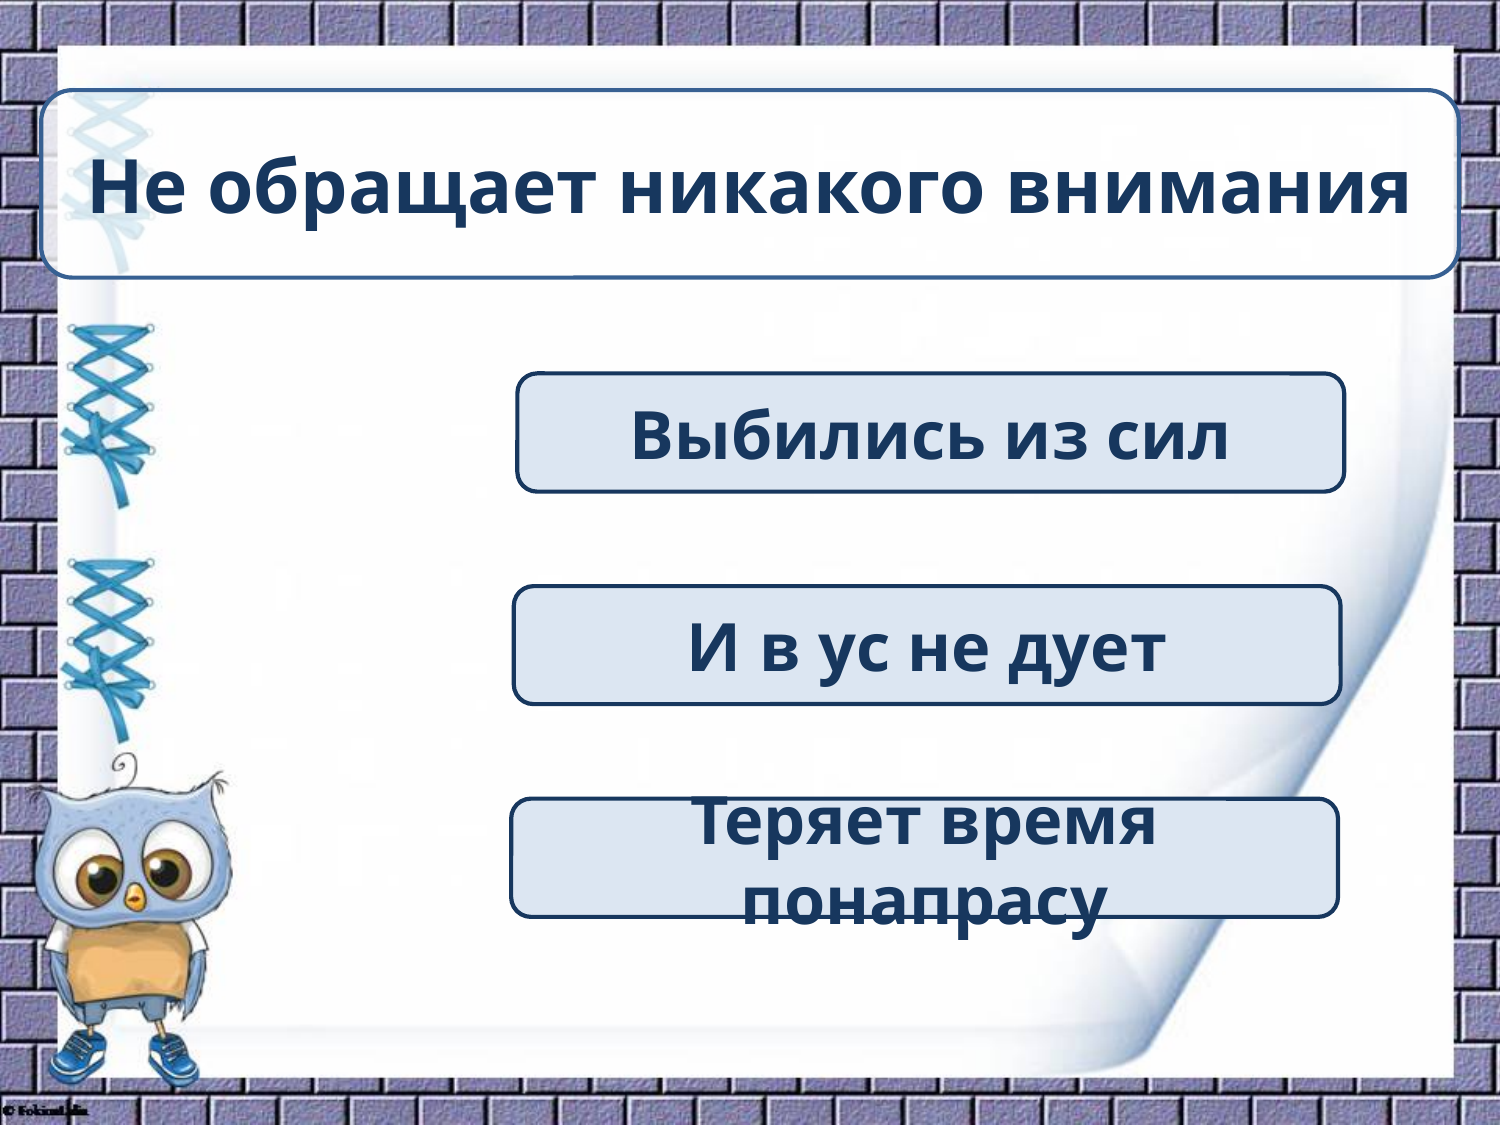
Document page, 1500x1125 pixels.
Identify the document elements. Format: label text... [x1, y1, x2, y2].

text_box Не обращает никакого внимания [39, 88, 1461, 280]
text_box Выбились из сил [515, 371, 1347, 494]
picture [0, 0, 1500, 1125]
text_box И в ус не дует [511, 584, 1343, 707]
text_box Теряет время понапрасу [509, 796, 1341, 919]
